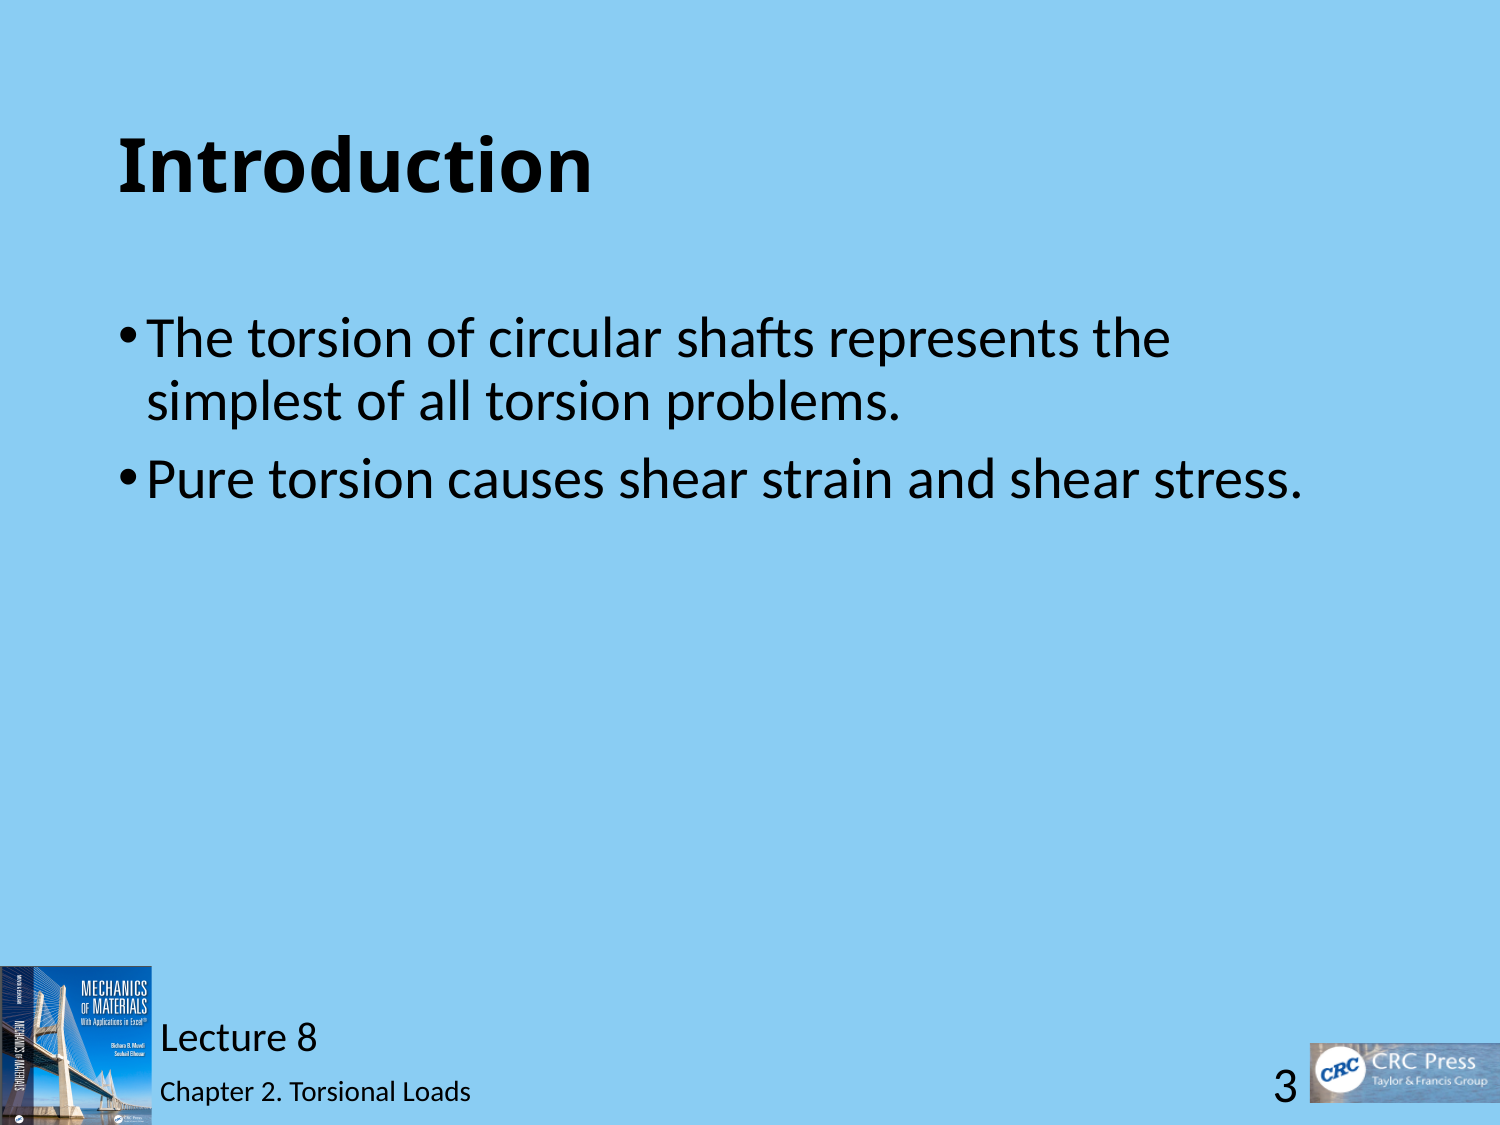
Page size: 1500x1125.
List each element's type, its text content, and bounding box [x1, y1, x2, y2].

picture [0, 966, 145, 1125]
slide_number Lecture 8 [145, 1005, 483, 1066]
slide_number 3 [1162, 1045, 1313, 1105]
footer Chapter 2. Torsional Loads [145, 1065, 956, 1125]
title Introduction [103, 59, 1397, 278]
picture [1309, 1043, 1500, 1103]
list The torsion of circular shafts represents the simplest of all torsion problems. Pure torsion causes shear strain and shear stress. [103, 299, 1397, 1014]
